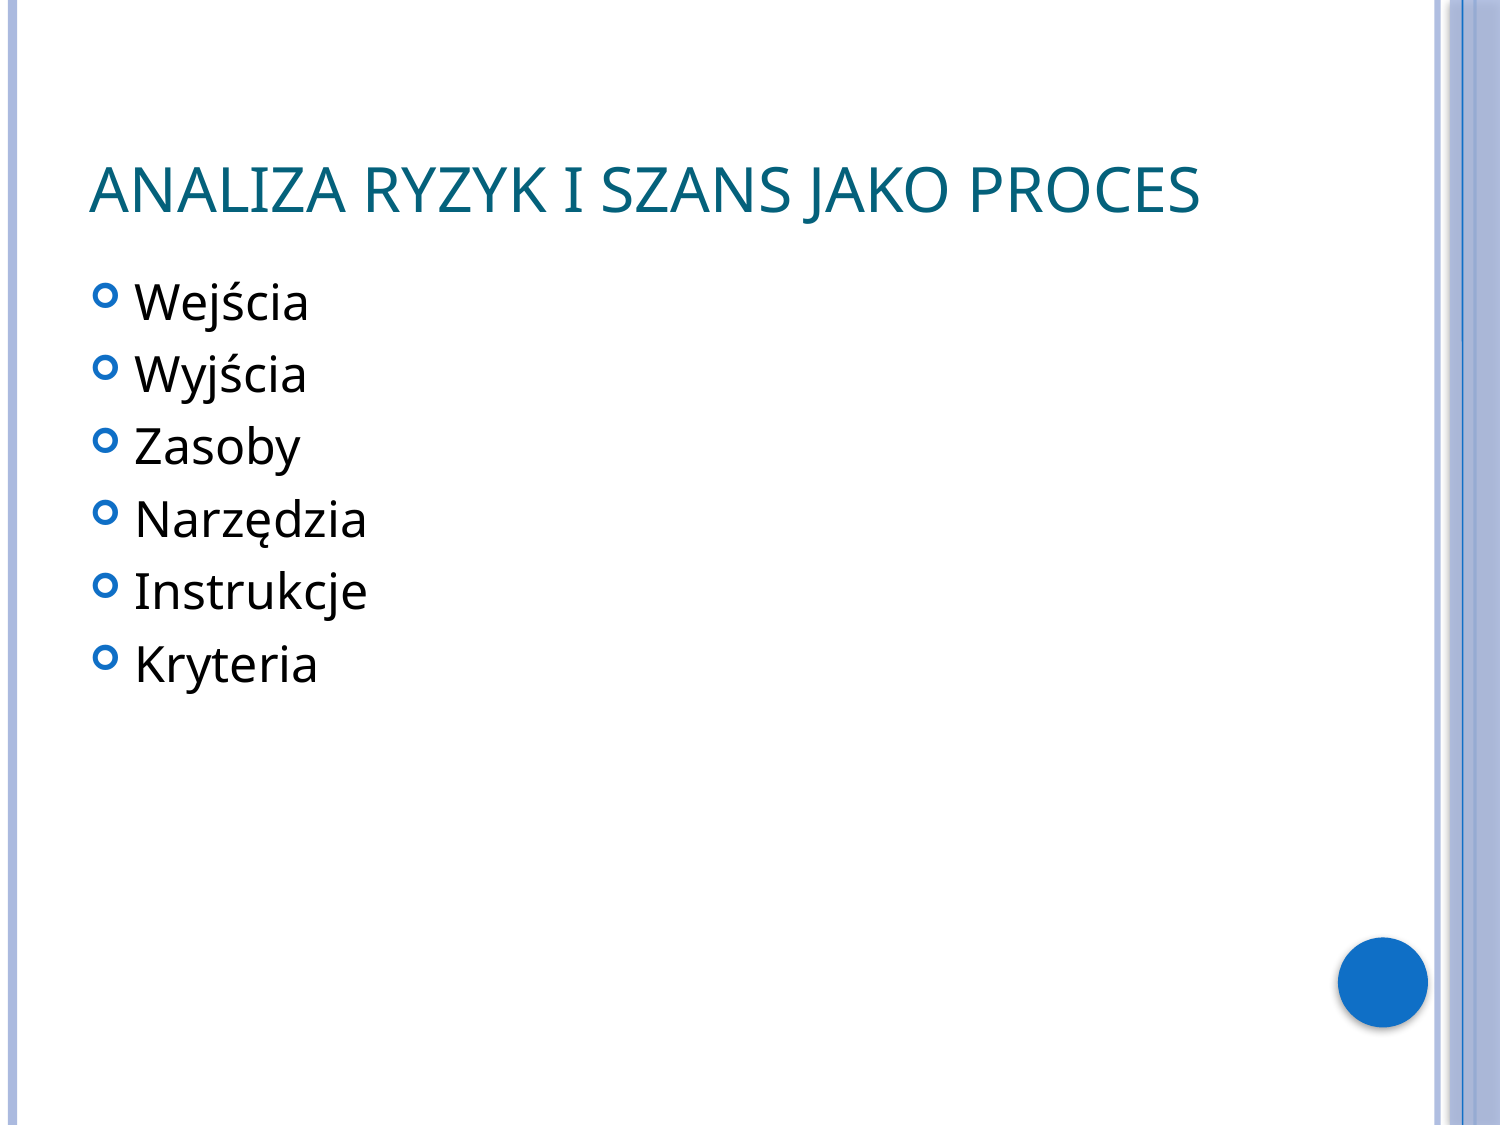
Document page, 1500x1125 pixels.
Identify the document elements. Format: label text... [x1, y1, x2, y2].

list Wejścia Wyjścia Zasoby Narzędzia Instrukcje Kryteria [75, 262, 1300, 1062]
title Analiza ryzyk i szans jako proces [75, 45, 1300, 233]
